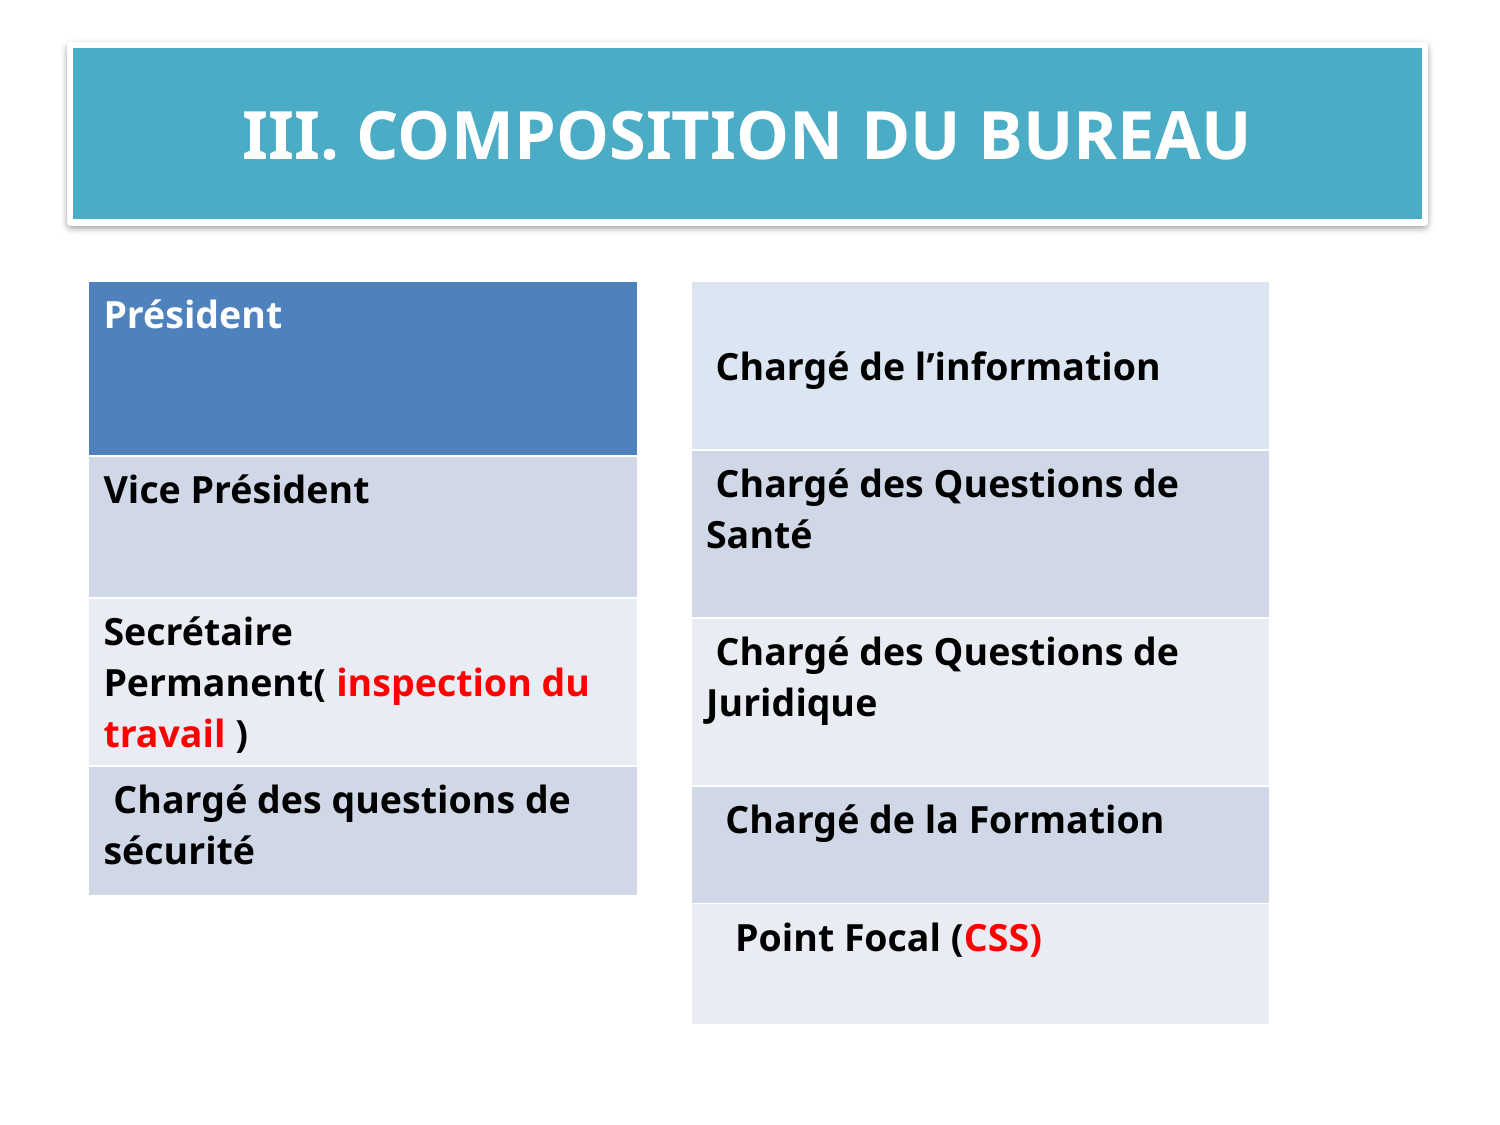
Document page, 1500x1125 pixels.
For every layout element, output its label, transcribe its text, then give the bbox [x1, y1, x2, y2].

table_cell Chargé de la Formation [692, 787, 1269, 903]
table_cell Vice Président [89, 457, 637, 597]
table_cell Point Focal (CSS) [692, 904, 1269, 1024]
title III. COMPOSITION DU BUREAU [67, 42, 1428, 226]
table_header Chargé de l’information [692, 282, 1269, 449]
table_cell Chargé des questions de sécurité [89, 767, 637, 895]
table_cell Chargé des Questions de Santé [692, 451, 1269, 617]
table_cell Chargé des Questions de Juridique [692, 619, 1269, 785]
table_header Président [89, 282, 637, 455]
table_cell Secrétaire Permanent( inspection du travail ) [89, 599, 637, 765]
